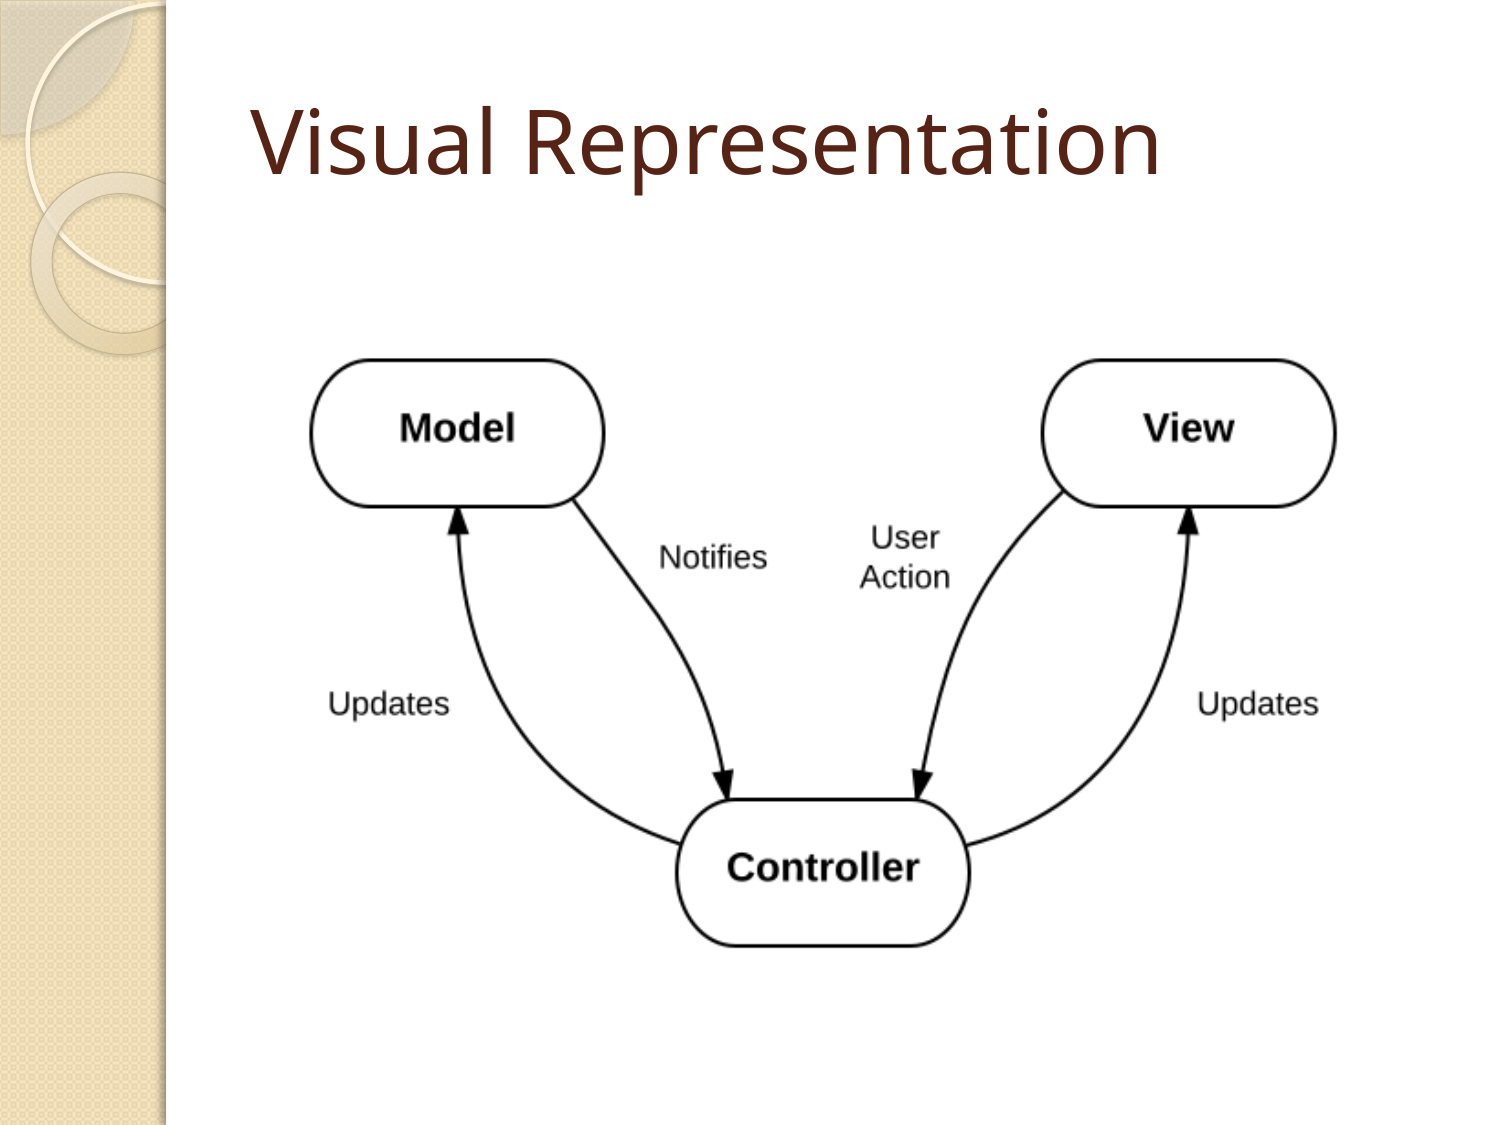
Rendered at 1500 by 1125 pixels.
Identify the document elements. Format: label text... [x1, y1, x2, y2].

title Visual Representation [235, 45, 1466, 233]
picture [274, 324, 1372, 983]
